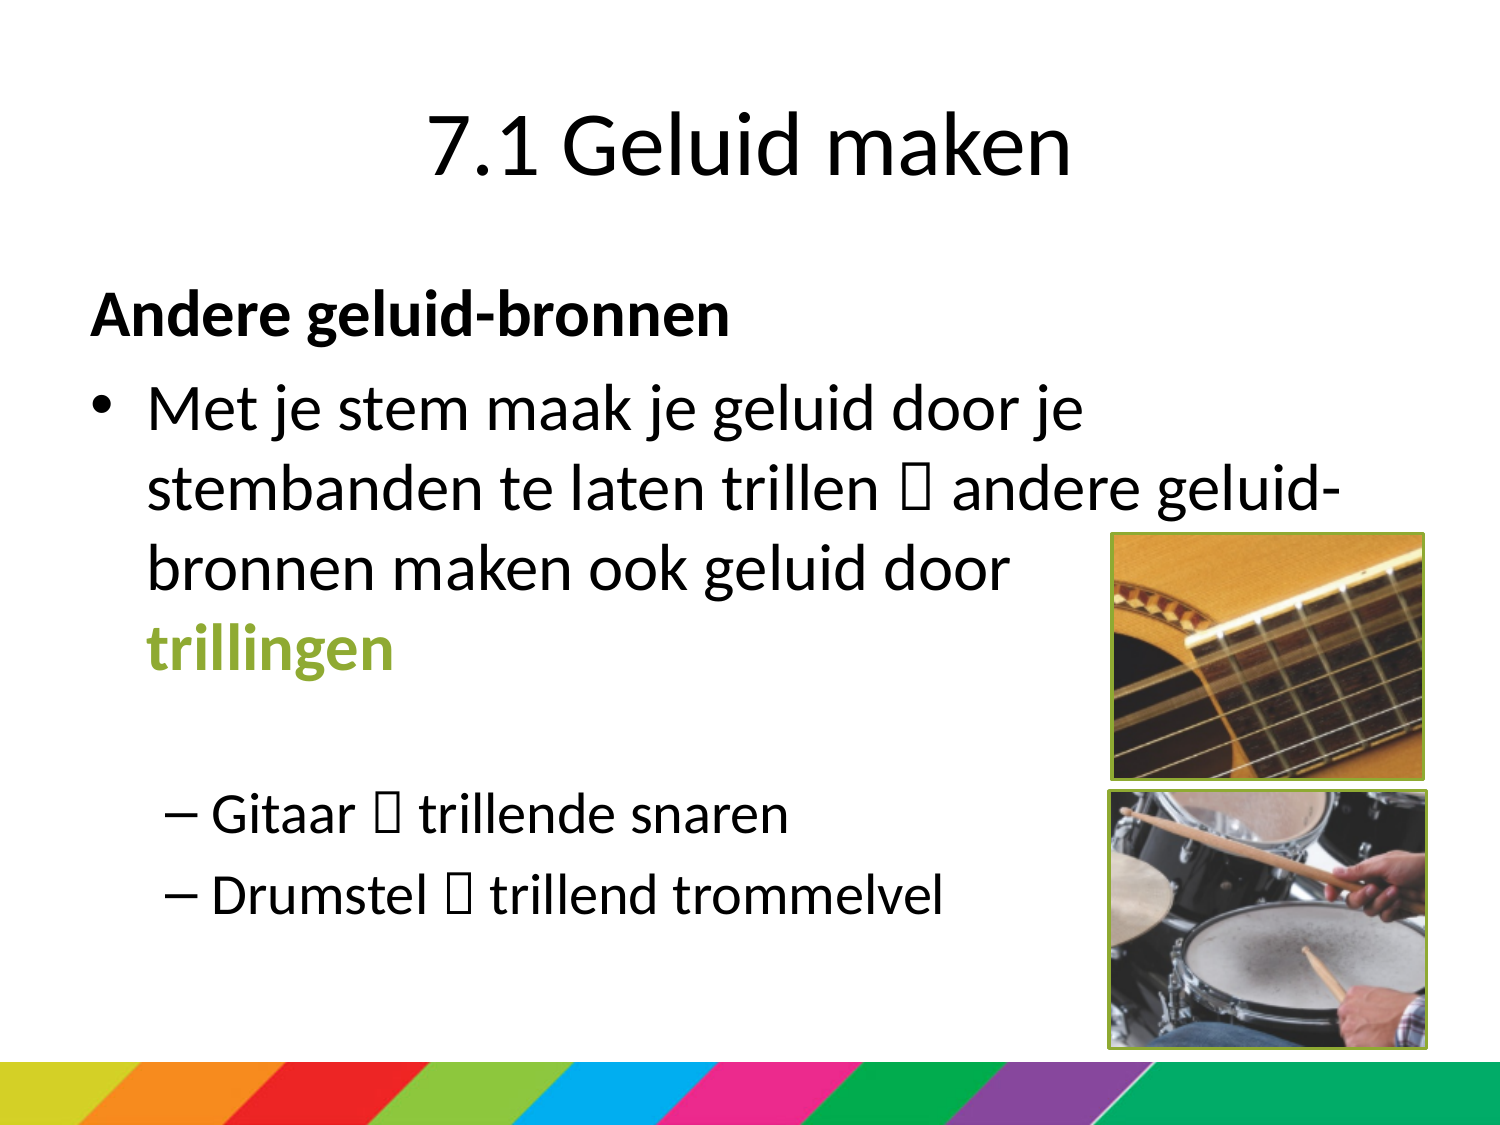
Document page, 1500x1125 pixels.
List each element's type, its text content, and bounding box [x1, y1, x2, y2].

picture [656, 1062, 1500, 1125]
picture [1113, 535, 1423, 779]
picture [1110, 791, 1426, 1048]
title 7.1 Geluid maken [75, 45, 1425, 233]
picture [0, 1062, 574, 1125]
list Andere geluid-bronnen Met je stem maak je geluid door je stembanden te laten trillen  andere geluid-bronnen maken ook geluid door trillingen Gitaar  trillende snaren Drumstel  trillend trommelvel [75, 262, 1425, 1005]
